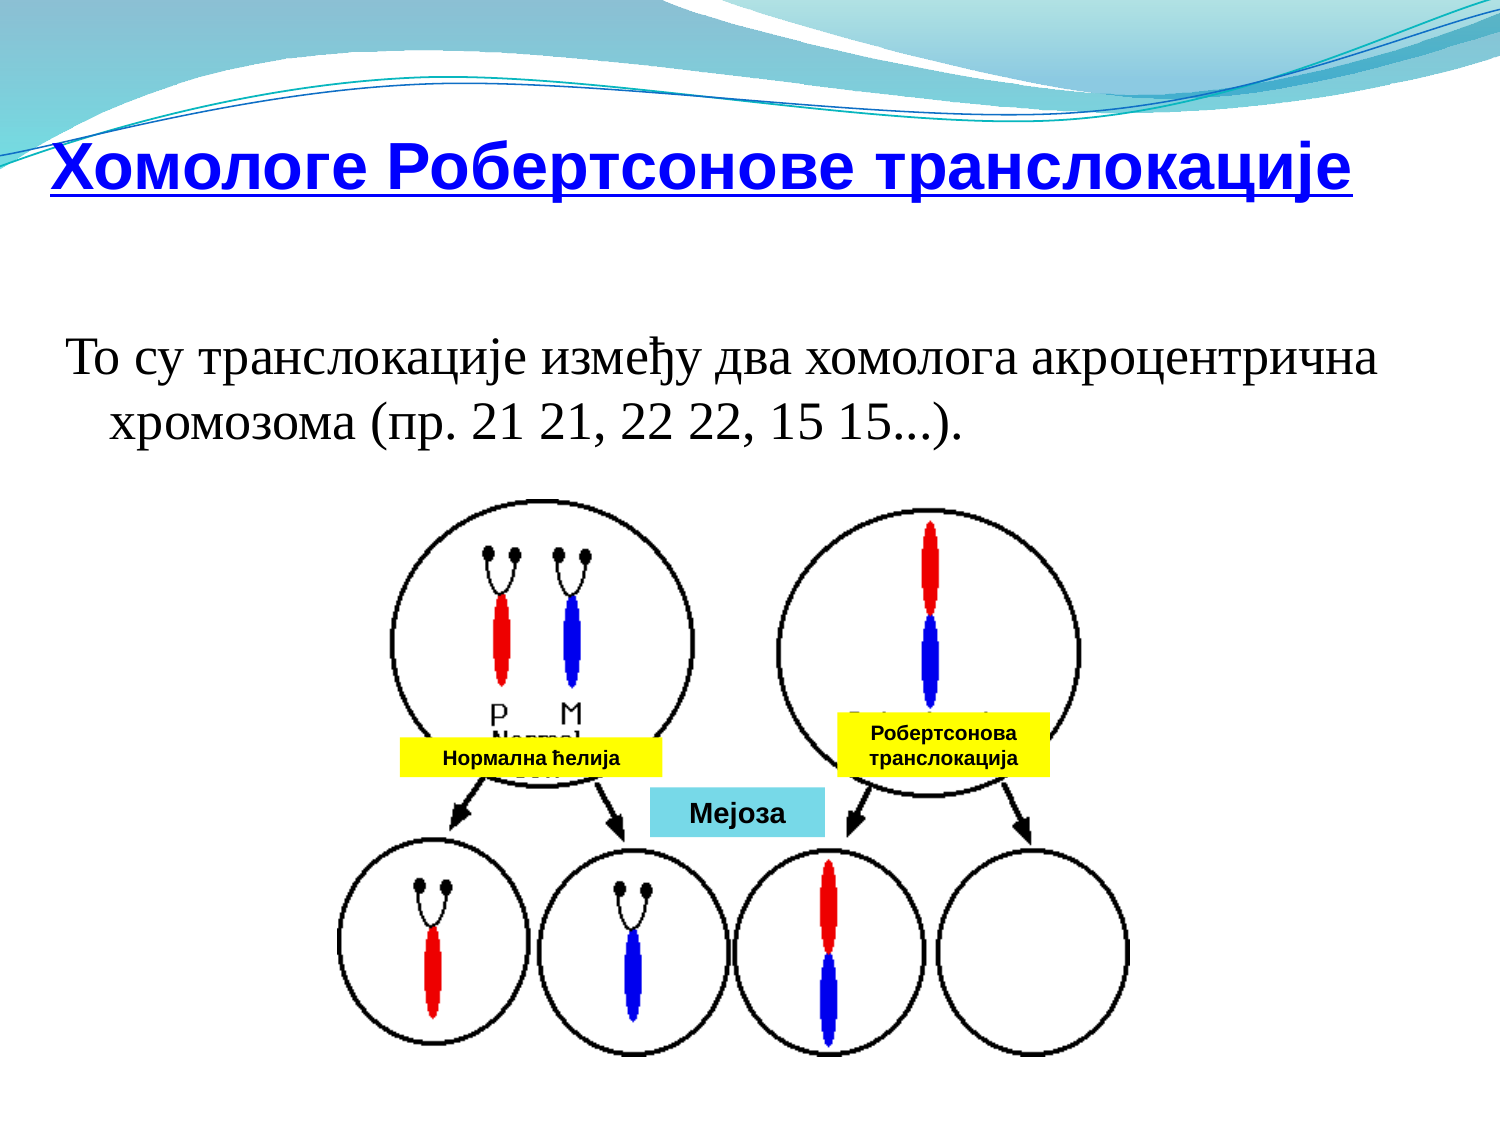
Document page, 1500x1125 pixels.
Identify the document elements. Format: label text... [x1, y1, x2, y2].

title Хомологе Робертсонове транслокације [49, 62, 1500, 204]
picture [337, 499, 1130, 1057]
list То су транслокације између два хомолога акроцентрична хромозома (пр. 21 21, 22 22, 15 15...). [49, 312, 1500, 1101]
